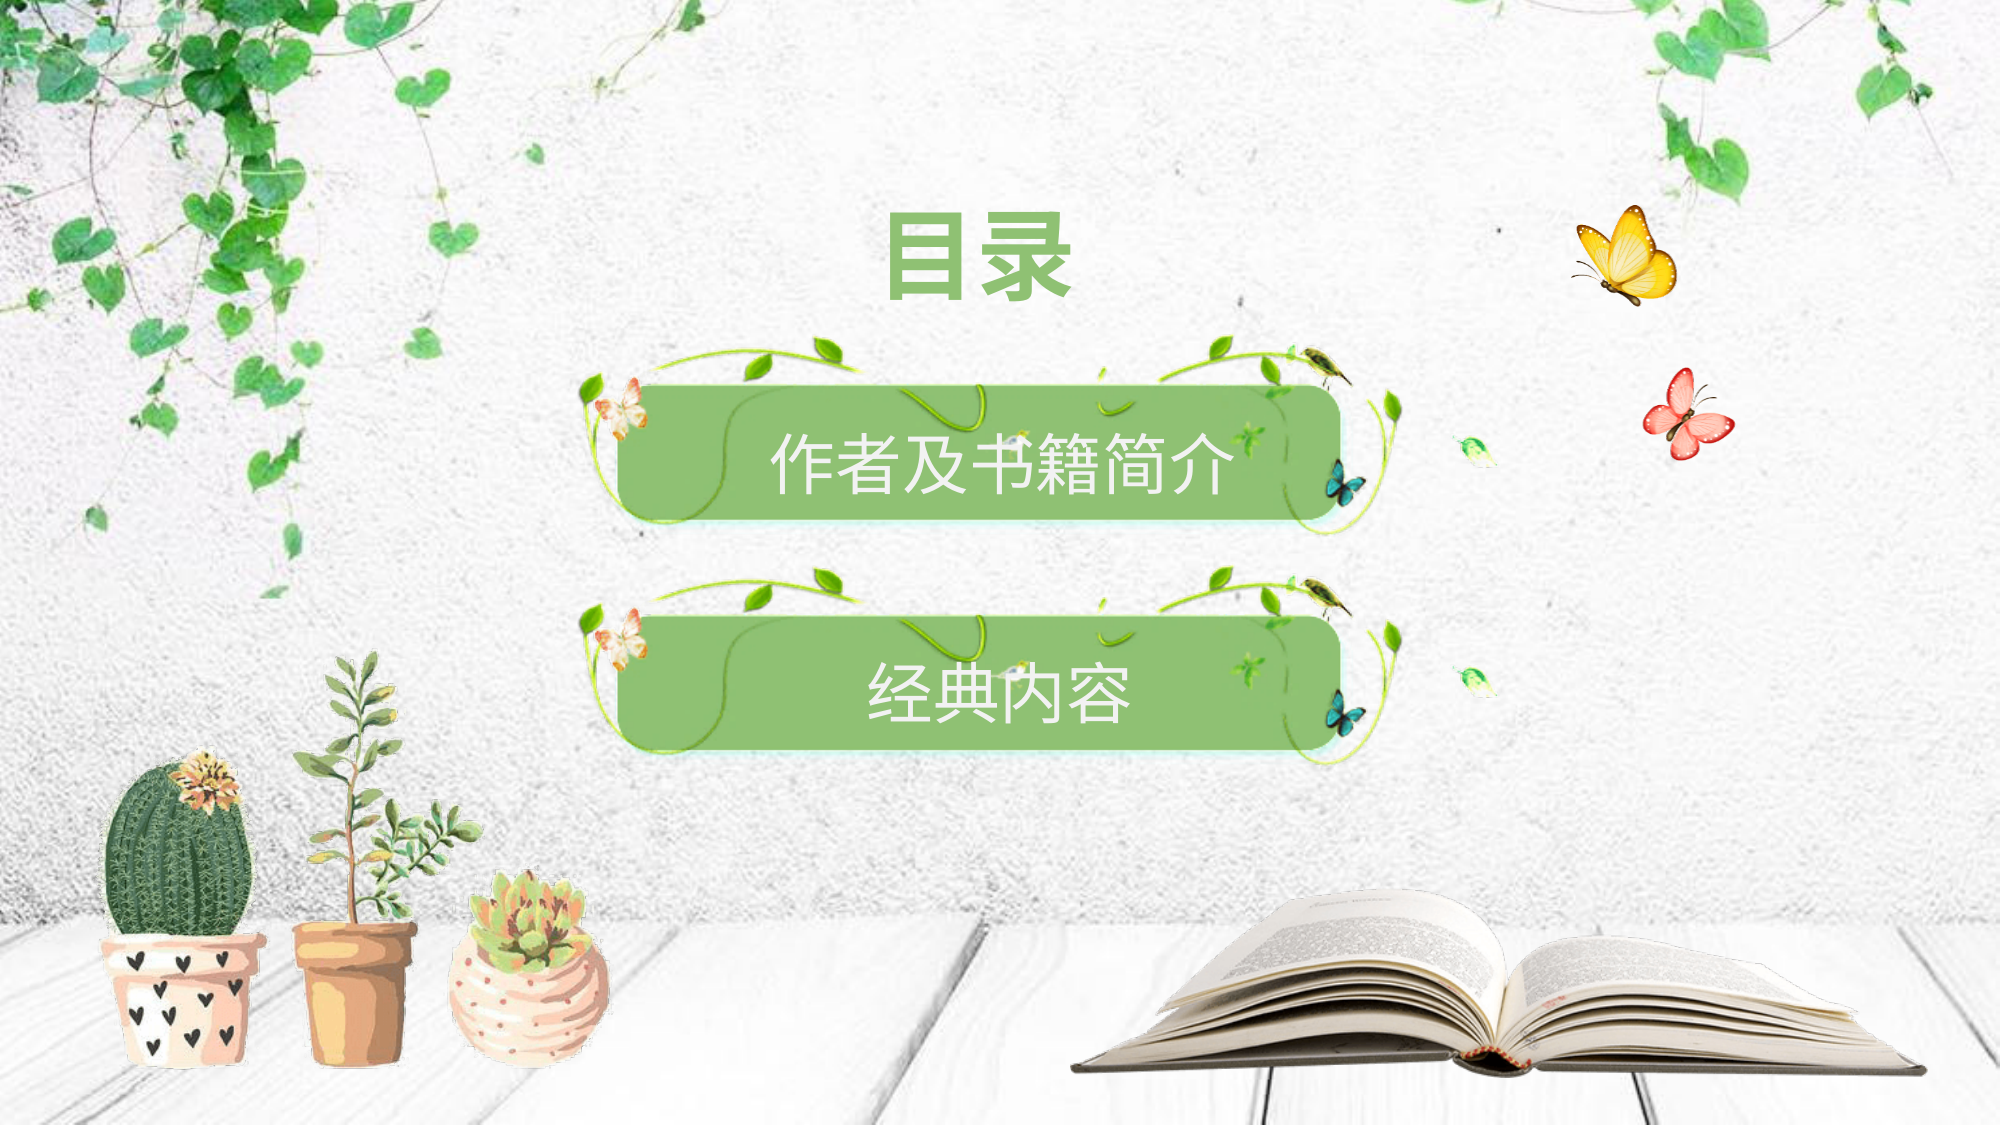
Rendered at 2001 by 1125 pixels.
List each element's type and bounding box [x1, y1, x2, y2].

text_box [480, 518, 1520, 811]
text_box [480, 287, 1520, 518]
picture [0, 0, 2000, 1125]
